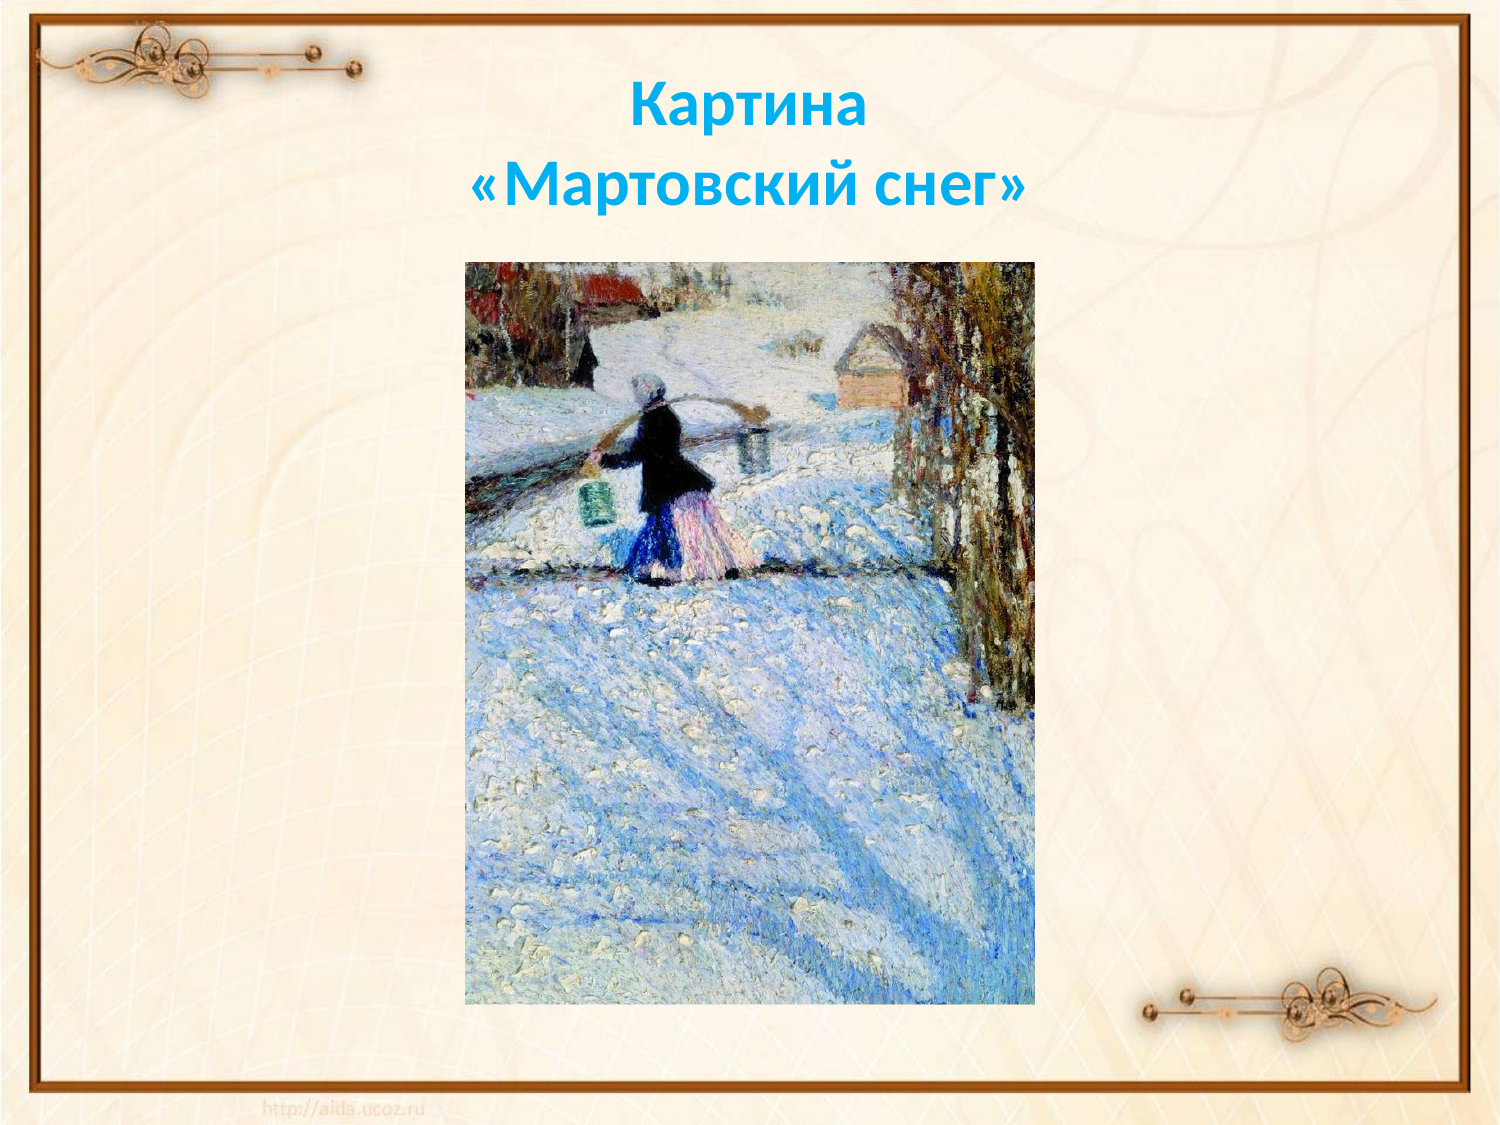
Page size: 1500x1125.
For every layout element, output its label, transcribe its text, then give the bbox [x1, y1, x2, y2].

title Картина «Мартовский снег» [75, 45, 1425, 233]
picture [0, 0, 1500, 1125]
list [465, 262, 1035, 1006]
